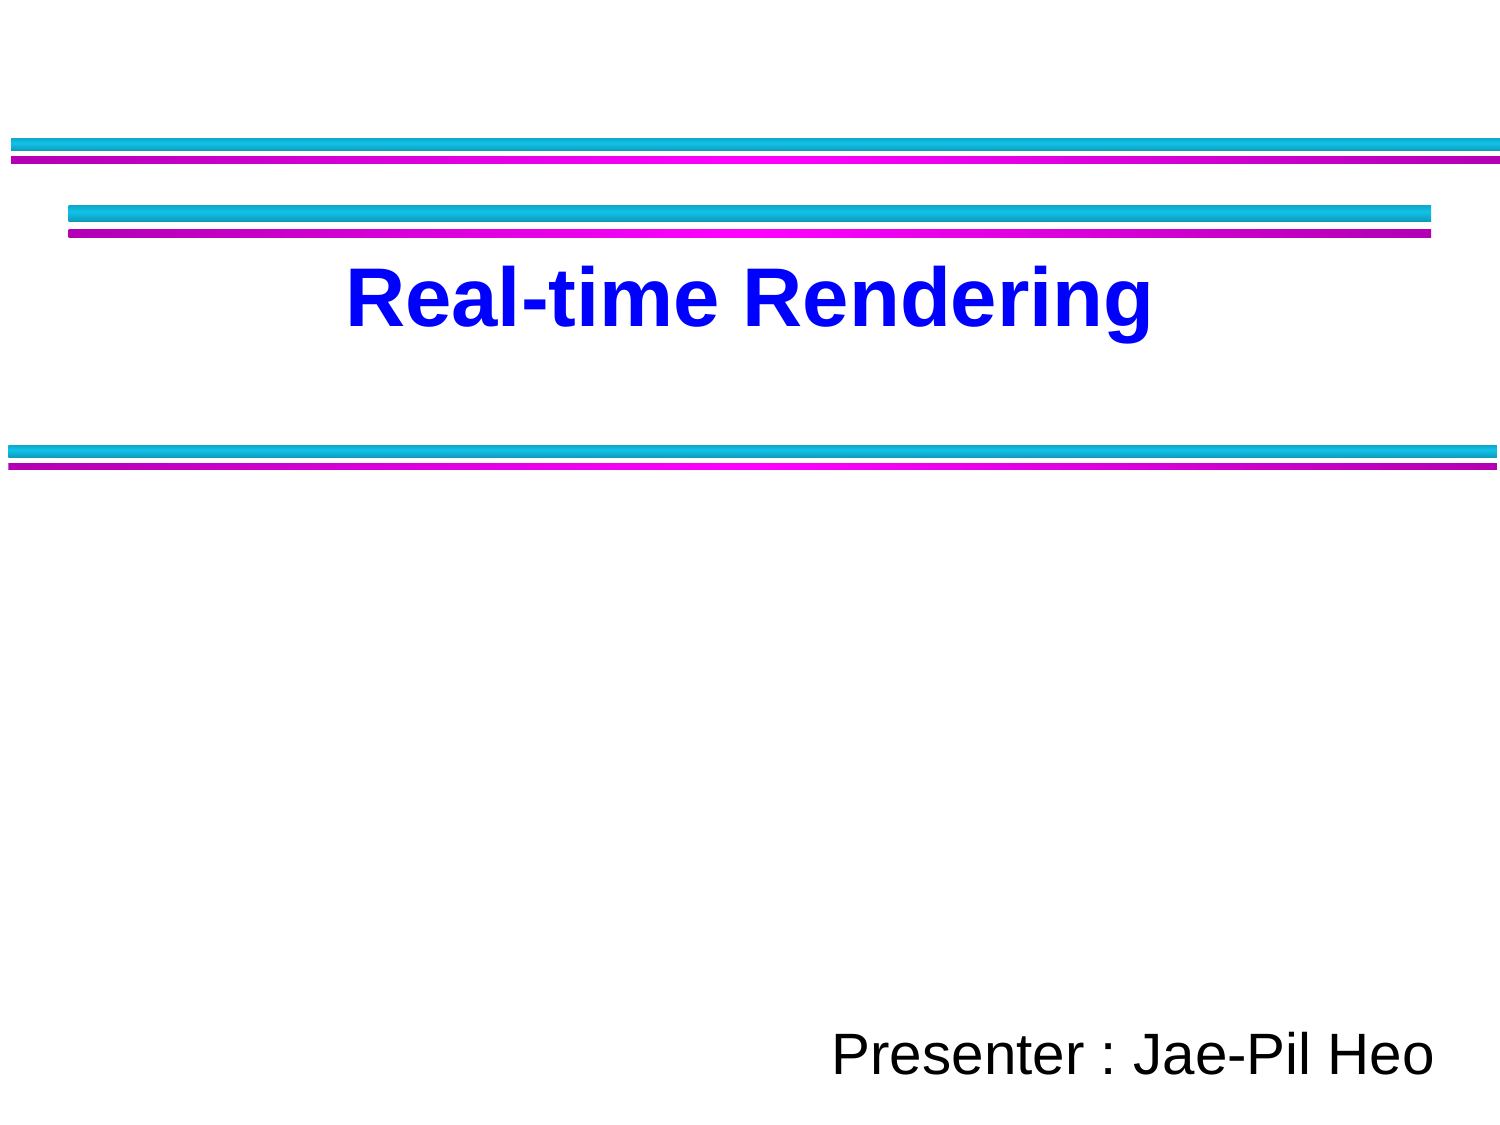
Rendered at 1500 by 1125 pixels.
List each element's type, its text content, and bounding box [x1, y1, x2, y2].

text_box Real-time Rendering [0, 138, 1500, 462]
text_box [10, 138, 1500, 164]
text_box Presenter : Jae-Pil Heo [112, 1009, 1451, 1094]
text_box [8, 444, 1498, 471]
